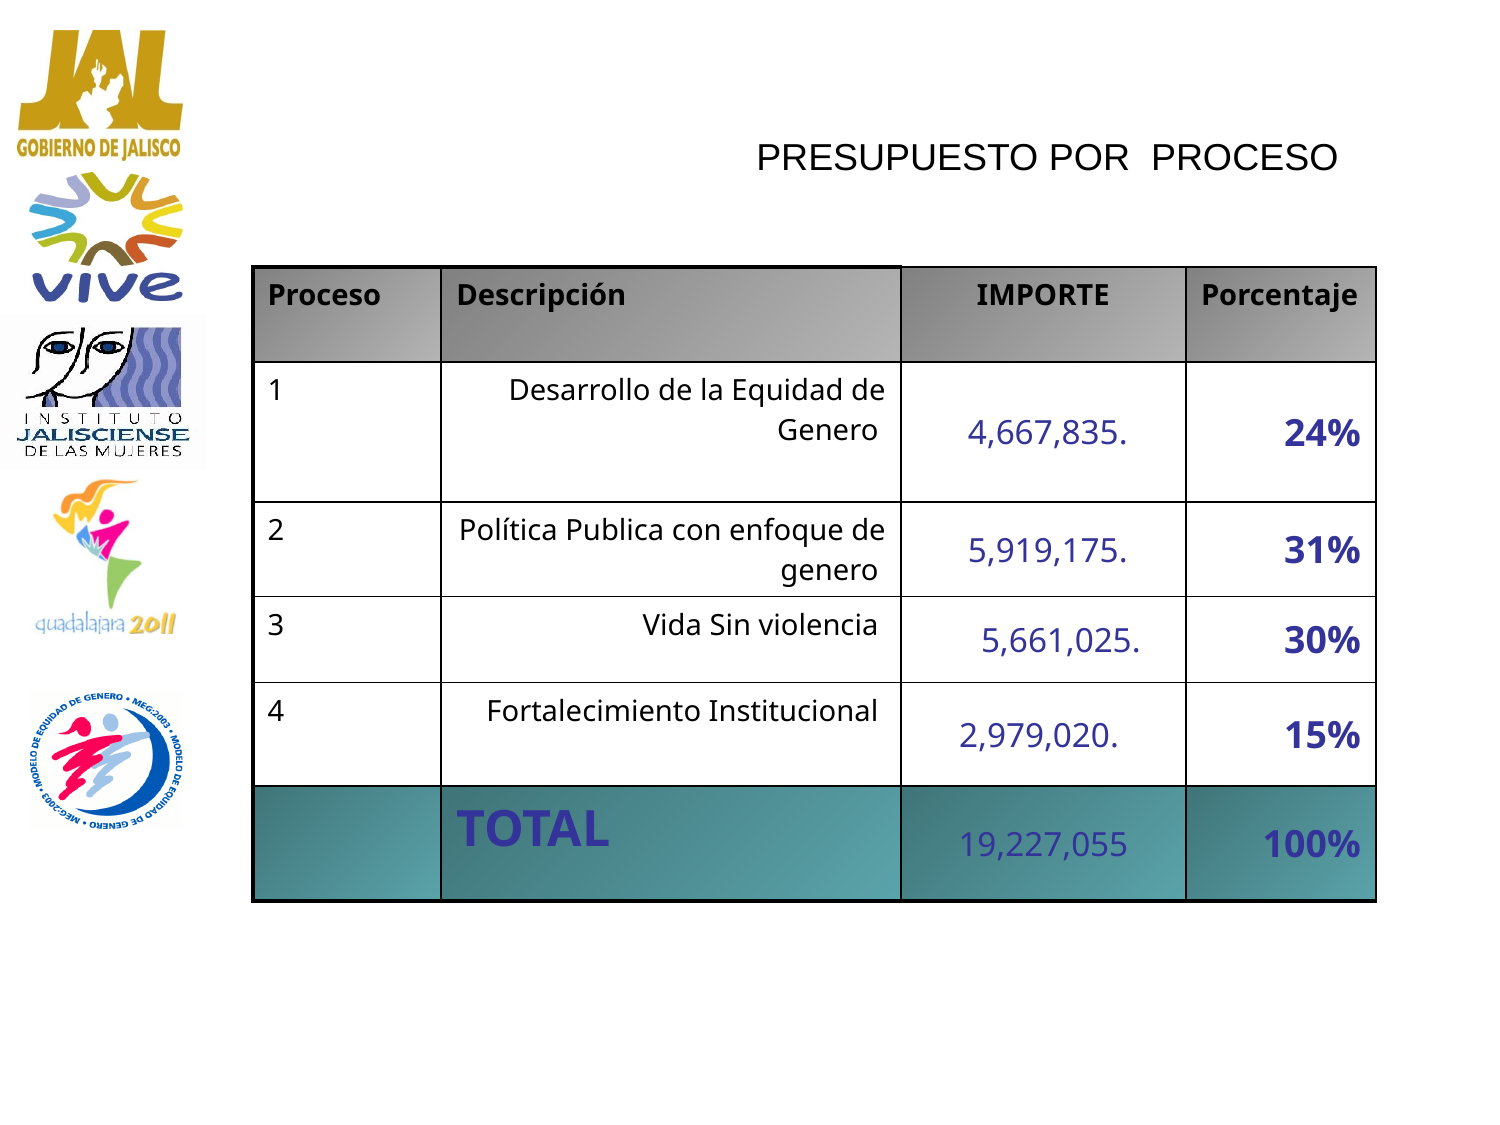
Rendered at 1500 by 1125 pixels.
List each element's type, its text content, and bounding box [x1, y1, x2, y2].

table_cell 15% [1187, 683, 1375, 785]
table_cell 19,227,055 [902, 787, 1185, 899]
table_cell 4 [255, 683, 440, 785]
text_box PRESUPUESTO POR PROCESO [608, 125, 1365, 186]
table_cell Vida Sin violencia [442, 597, 900, 682]
table_cell 30% [1187, 597, 1375, 682]
table_cell 2,979,020. [902, 683, 1185, 785]
picture [0, 314, 207, 469]
table_cell Fortalecimiento Institucional [442, 683, 900, 785]
table_cell 3 [255, 597, 440, 682]
table_header IMPORTE [902, 268, 1185, 361]
table_cell TOTAL [442, 787, 900, 899]
table_cell 4,667,835. [902, 363, 1185, 501]
table_header Proceso [255, 269, 440, 361]
picture [29, 172, 183, 303]
table_cell 5,919,175. [902, 503, 1185, 596]
table_cell Política Publica con enfoque de genero [442, 503, 900, 596]
table_cell Desarrollo de la Equidad de Genero [442, 363, 900, 501]
table_header Descripción [442, 269, 900, 361]
table_cell 5,661,025. [902, 597, 1185, 682]
table_cell 2 [255, 503, 440, 596]
picture [29, 692, 183, 830]
table_header Porcentaje [1187, 268, 1375, 361]
picture [29, 479, 183, 634]
table_cell [255, 787, 440, 899]
table_cell 100% [1187, 787, 1375, 899]
table_cell 1 [255, 363, 440, 501]
table_cell 31% [1187, 503, 1375, 596]
table_cell 24% [1187, 363, 1375, 501]
picture [17, 30, 183, 161]
